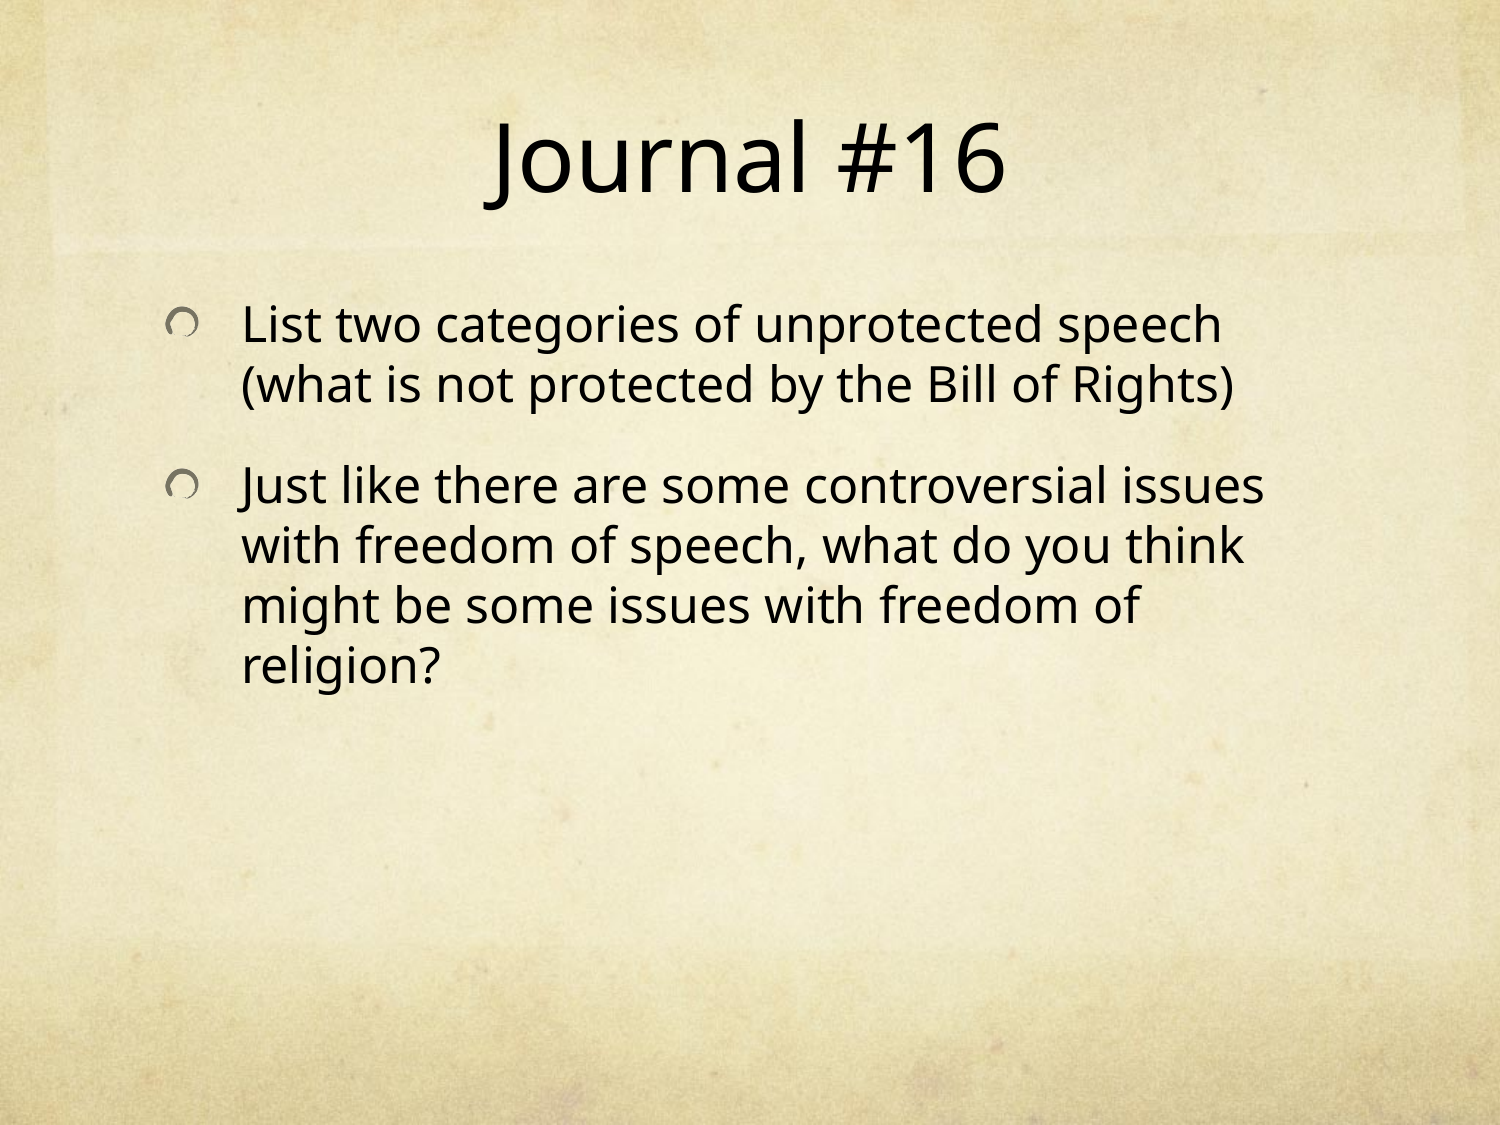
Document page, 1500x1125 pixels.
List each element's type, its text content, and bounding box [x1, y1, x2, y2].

list List two categories of unprotected speech (what is not protected by the Bill of Rights) Just like there are some controversial issues with freedom of speech, what do you think might be some issues with freedom of religion? [150, 284, 1350, 950]
picture [0, 0, 1500, 1125]
title Journal #16 [150, 82, 1350, 225]
